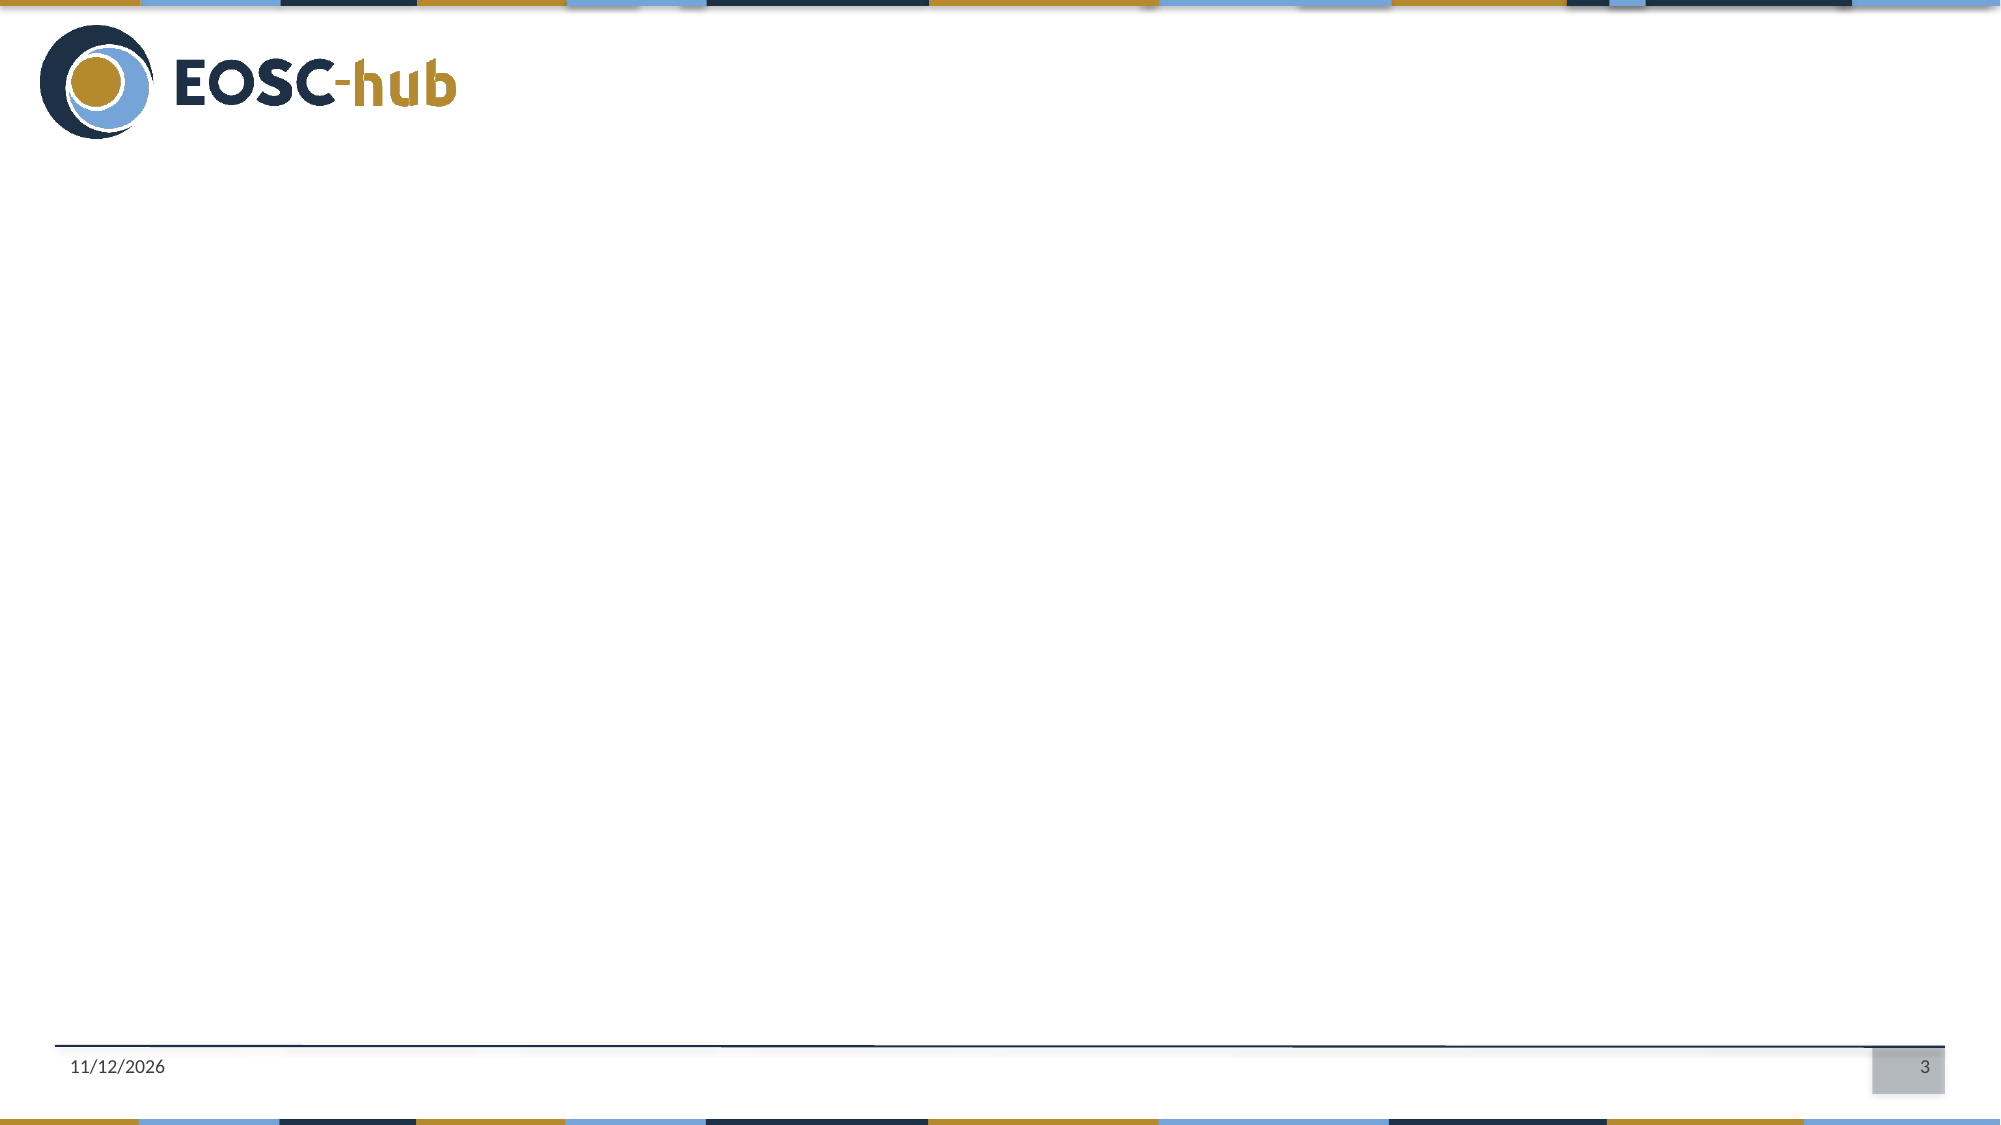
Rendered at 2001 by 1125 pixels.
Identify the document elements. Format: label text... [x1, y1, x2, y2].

picture [0, 1119, 2000, 1125]
picture [17, 19, 479, 144]
slide_number 3 [1433, 1046, 1945, 1094]
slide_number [55, 1046, 522, 1094]
